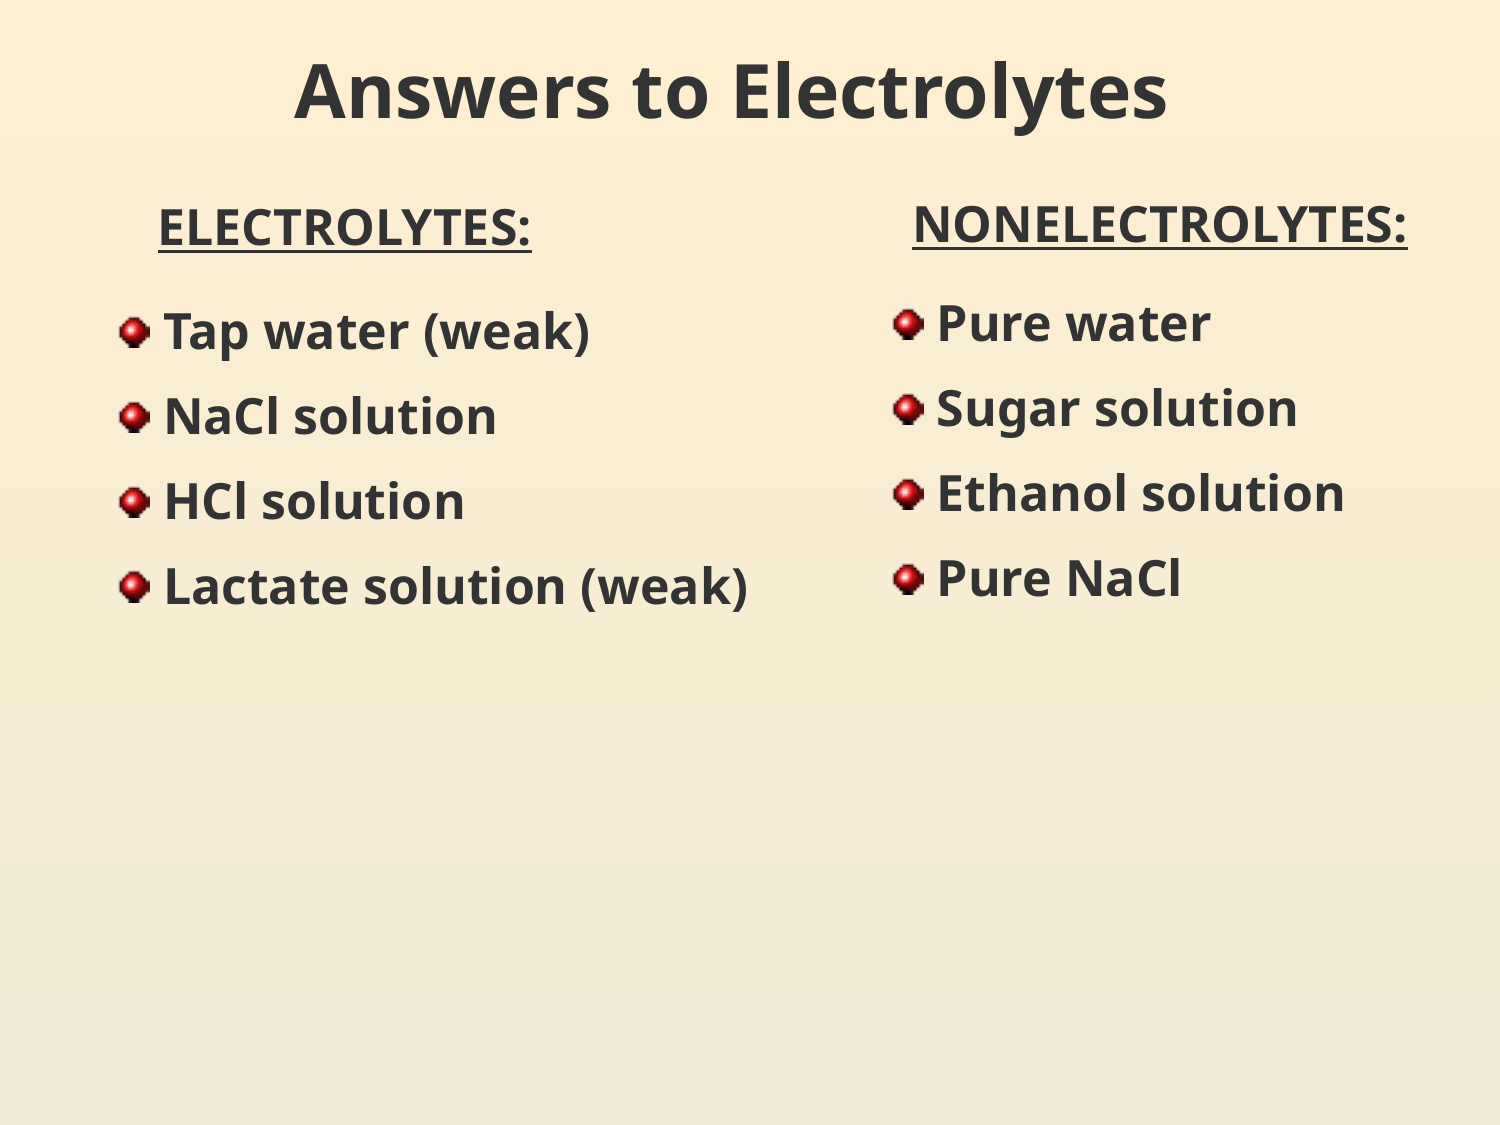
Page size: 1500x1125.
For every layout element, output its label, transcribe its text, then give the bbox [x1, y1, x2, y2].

picture [114, 397, 150, 433]
text_box Pure water Sugar solution Ethanol solution Pure NaCl [873, 284, 1387, 699]
picture [114, 482, 150, 518]
picture [114, 566, 150, 603]
text_box NONELECTROLYTES: [897, 185, 1423, 261]
picture [114, 312, 150, 348]
text_box ELECTROLYTES: [142, 188, 547, 237]
picture [888, 304, 924, 340]
picture [888, 389, 924, 425]
title Answers to Electrolytes [256, 38, 1208, 139]
picture [888, 559, 924, 595]
text_box Tap water (weak) NaCl solution HCl solution Lactate solution (weak) [99, 292, 775, 792]
picture [888, 474, 924, 510]
text_box [112, 237, 600, 292]
